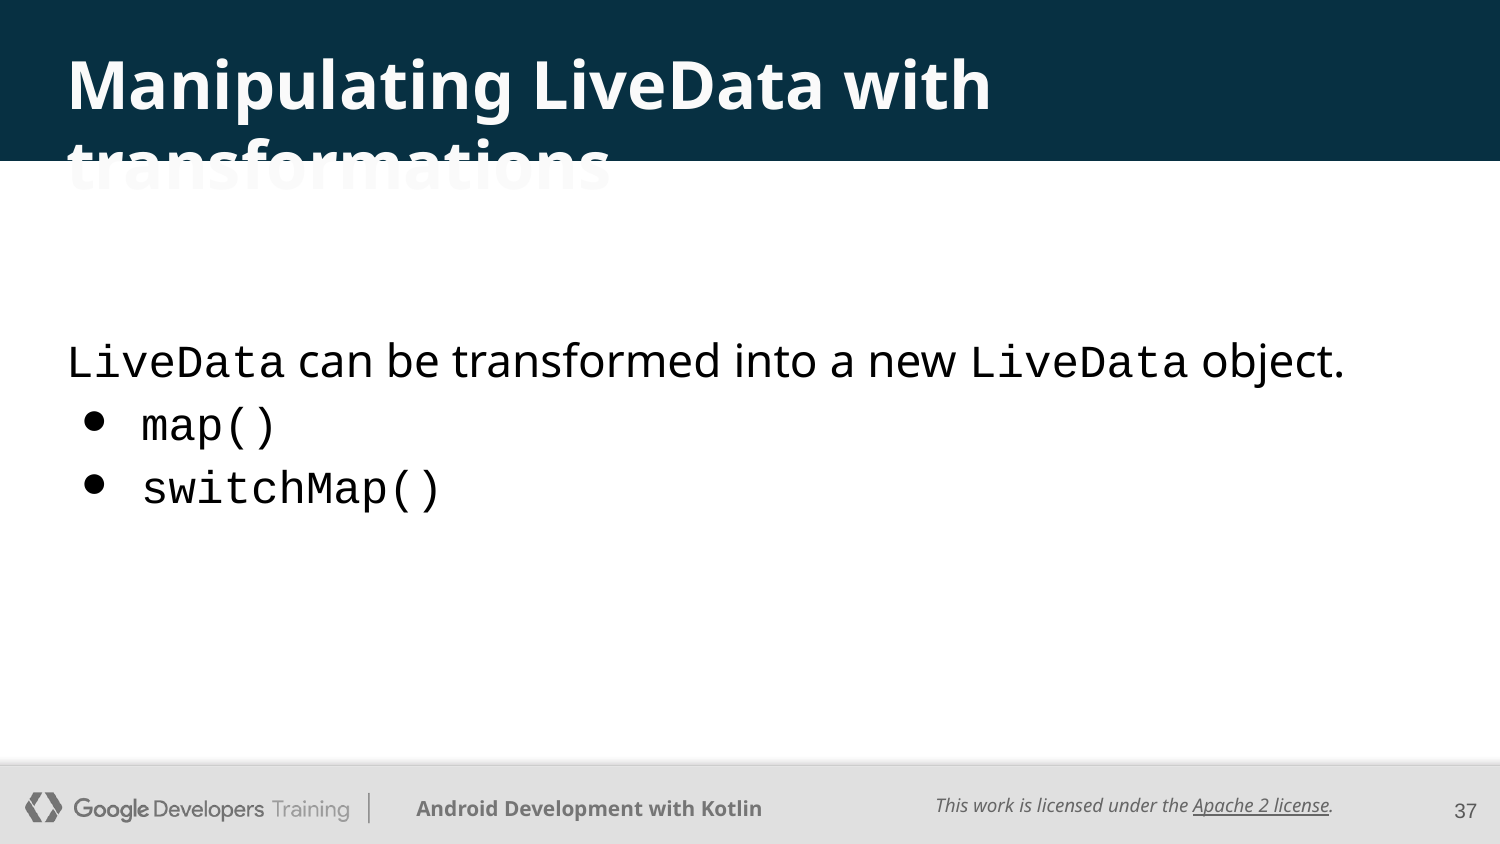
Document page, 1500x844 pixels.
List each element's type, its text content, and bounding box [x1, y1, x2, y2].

title Manipulating LiveData with transformations [51, 28, 1449, 122]
picture [0, 161, 1500, 844]
list LiveData can be transformed into a new LiveData object. map() switchMap() [51, 308, 1449, 564]
slide_number ‹#› [1402, 777, 1493, 842]
